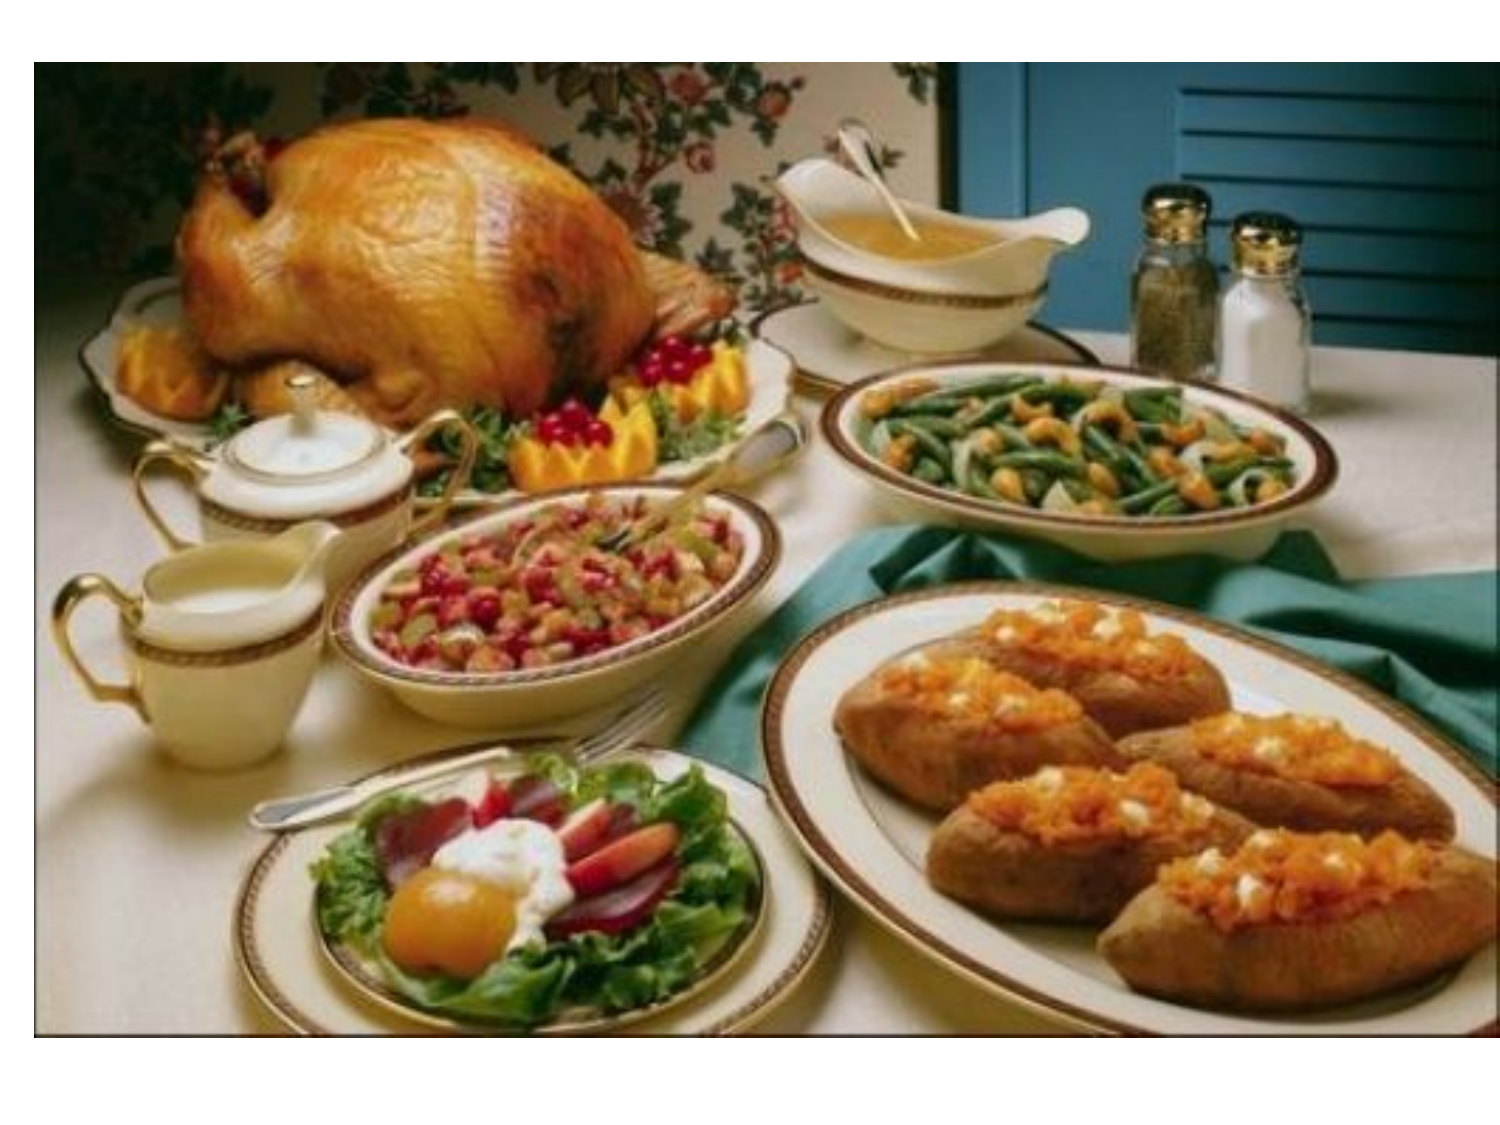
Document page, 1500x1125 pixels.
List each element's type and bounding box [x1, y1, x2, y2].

picture [33, 62, 1500, 1038]
